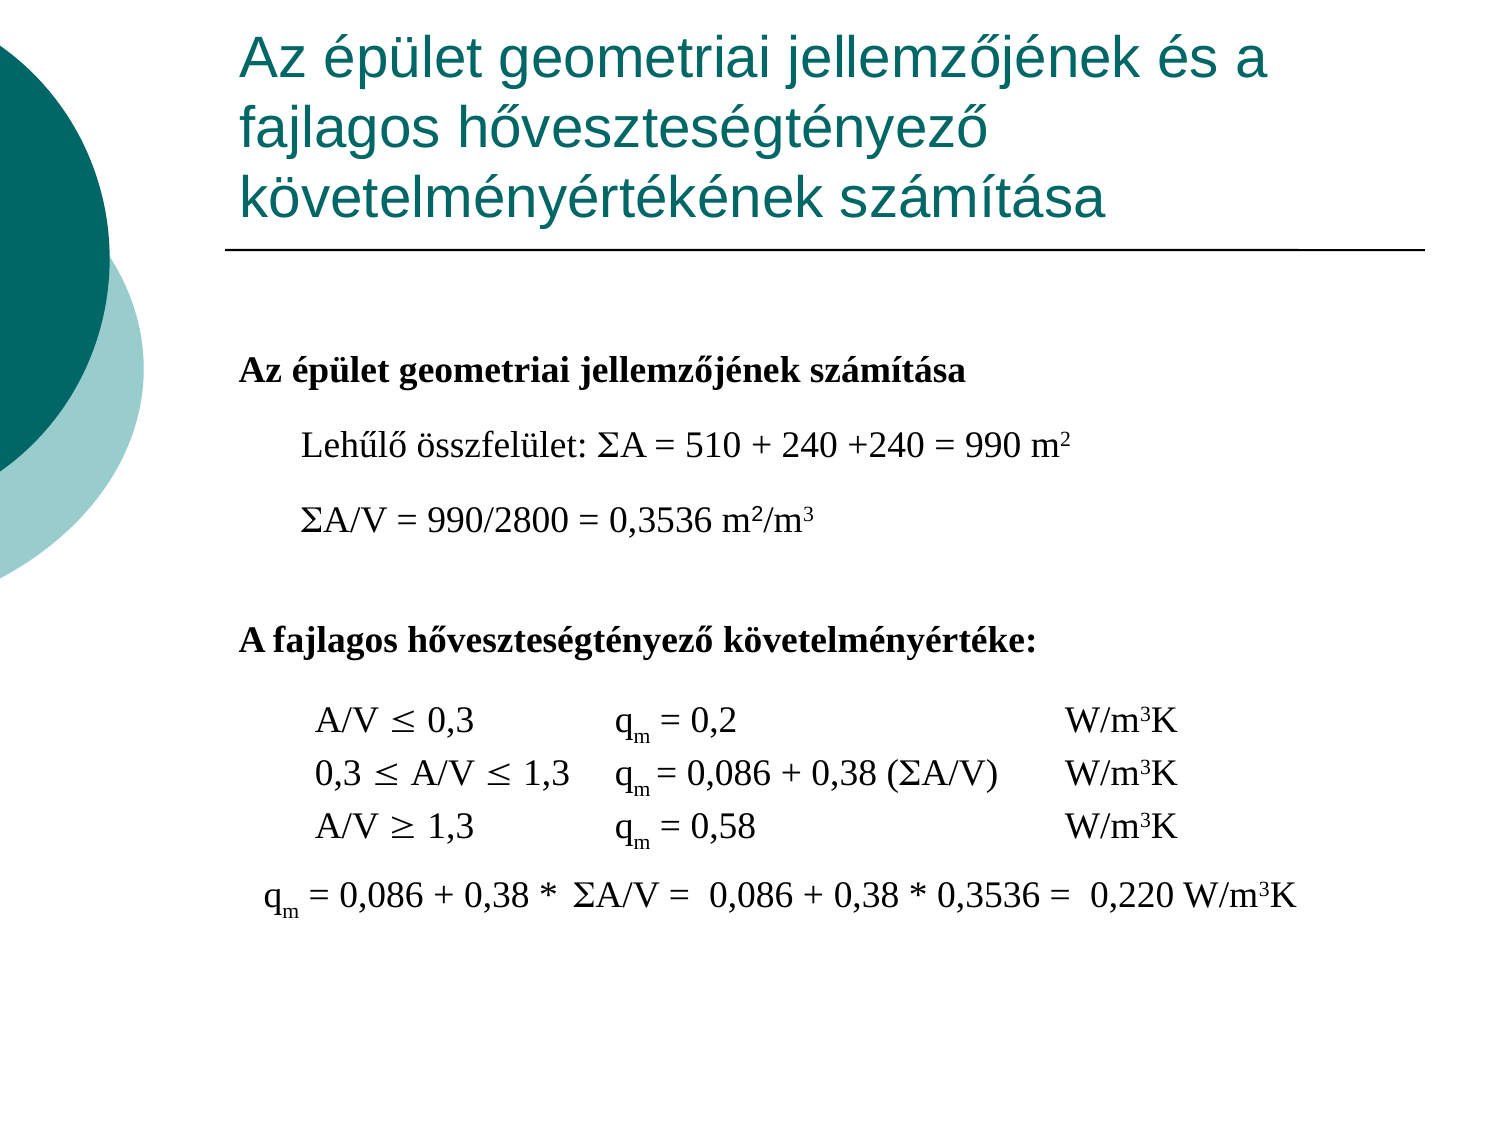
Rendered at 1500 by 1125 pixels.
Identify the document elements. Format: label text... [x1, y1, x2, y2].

text_box SA/V = 990/2800 = 0,3536 m2/m3 [249, 487, 1300, 548]
title Az épület geometriai jellemzőjének és a fajlagos hőveszteségtényező követelményértékének számítása [224, 49, 1425, 237]
text_box Az épület geometriai jellemzőjének számítása [187, 337, 988, 398]
text_box Lehűlő összfelület: SA = 510 + 240 +240 = 990 m2 [249, 412, 1163, 473]
text_box qm = 0,086 + 0,38 * SA/V = 0,086 + 0,38 * 0,3536 = 0,220 W/m3K [212, 862, 1375, 976]
text_box A/V  0,3 qm = 0,2 W/m3K 0,3  A/V  1,3 qm = 0,086 + 0,38 (A/V) W/m3K A/V  1,3 qm = 0,58 W/m3K [299, 687, 1288, 892]
text_box A fajlagos hőveszteségtényező követelményértéke: [187, 607, 1350, 667]
